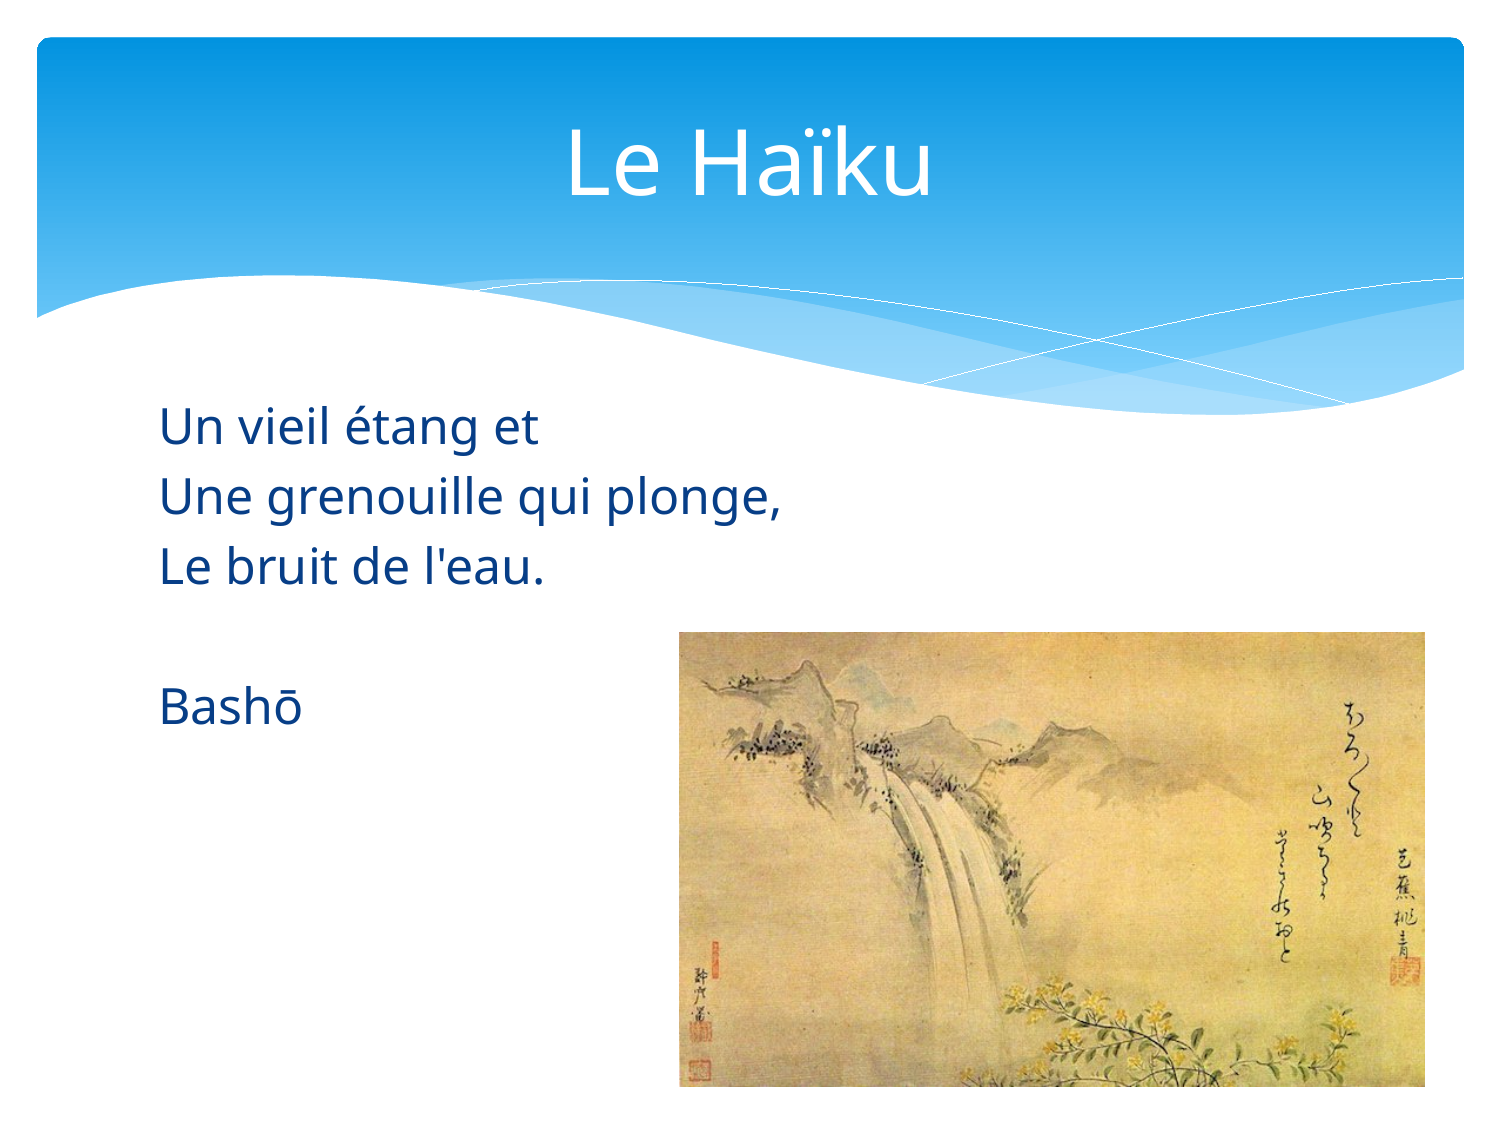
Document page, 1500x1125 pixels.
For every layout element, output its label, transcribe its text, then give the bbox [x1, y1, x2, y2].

list Un vieil étang et Une grenouille qui plonge, Le bruit de l'eau. Bashō [143, 386, 1359, 953]
title Le Haïku [75, 55, 1425, 261]
picture [678, 632, 1426, 1087]
